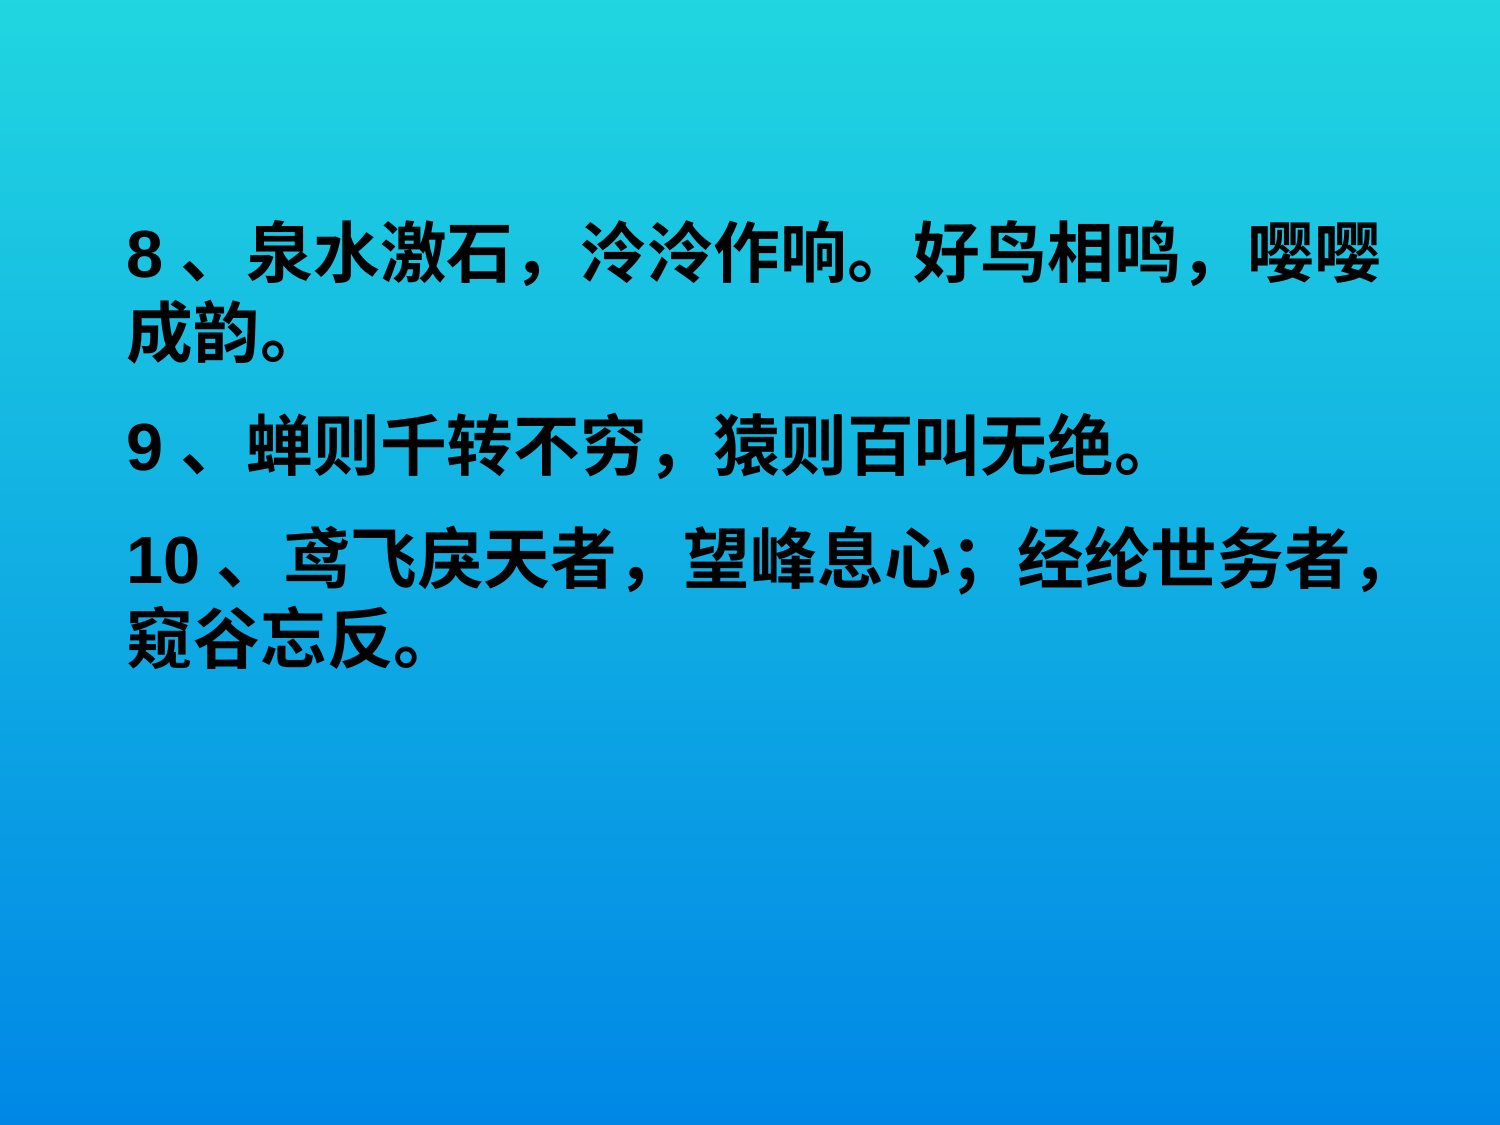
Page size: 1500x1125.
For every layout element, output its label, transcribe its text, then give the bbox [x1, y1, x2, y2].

text_box 8、泉水激石，泠泠作响。好鸟相鸣，嘤嘤成韵。 9、蝉则千转不穷，猿则百叫无绝。 10、鸢飞戾天者，望峰息心；经纶世务者，窥谷忘反。 [112, 90, 1448, 798]
